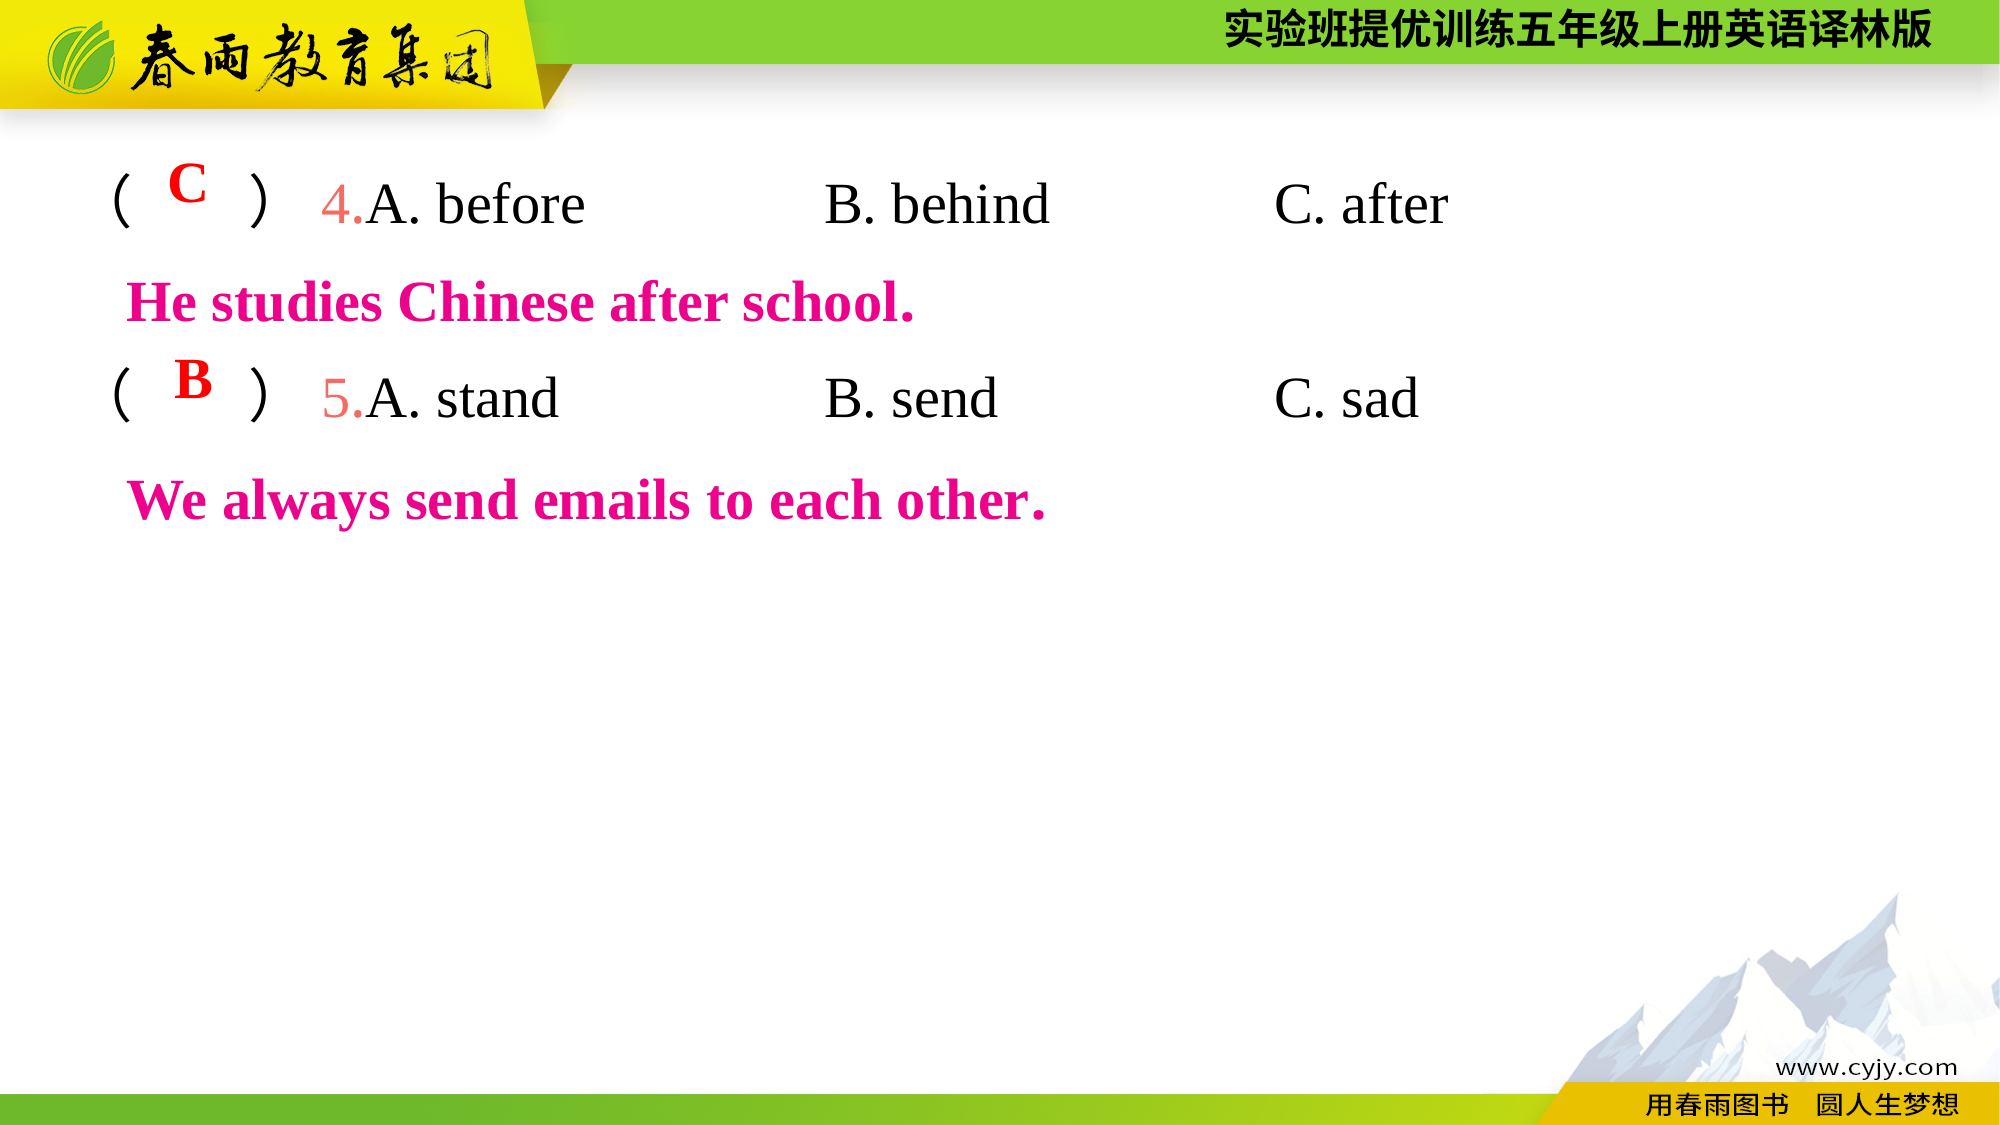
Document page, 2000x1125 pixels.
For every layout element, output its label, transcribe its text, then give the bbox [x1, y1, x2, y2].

list （ ）4.A. before B. behind C. after （ ）5.A. stand B. send C. sad [59, 122, 1944, 441]
text_box He studies Chinese after school. [111, 220, 931, 341]
text_box C [153, 137, 225, 222]
text_box We always send emails to each other. [112, 419, 1062, 539]
picture [0, 0, 2000, 1125]
text_box B [160, 332, 229, 418]
